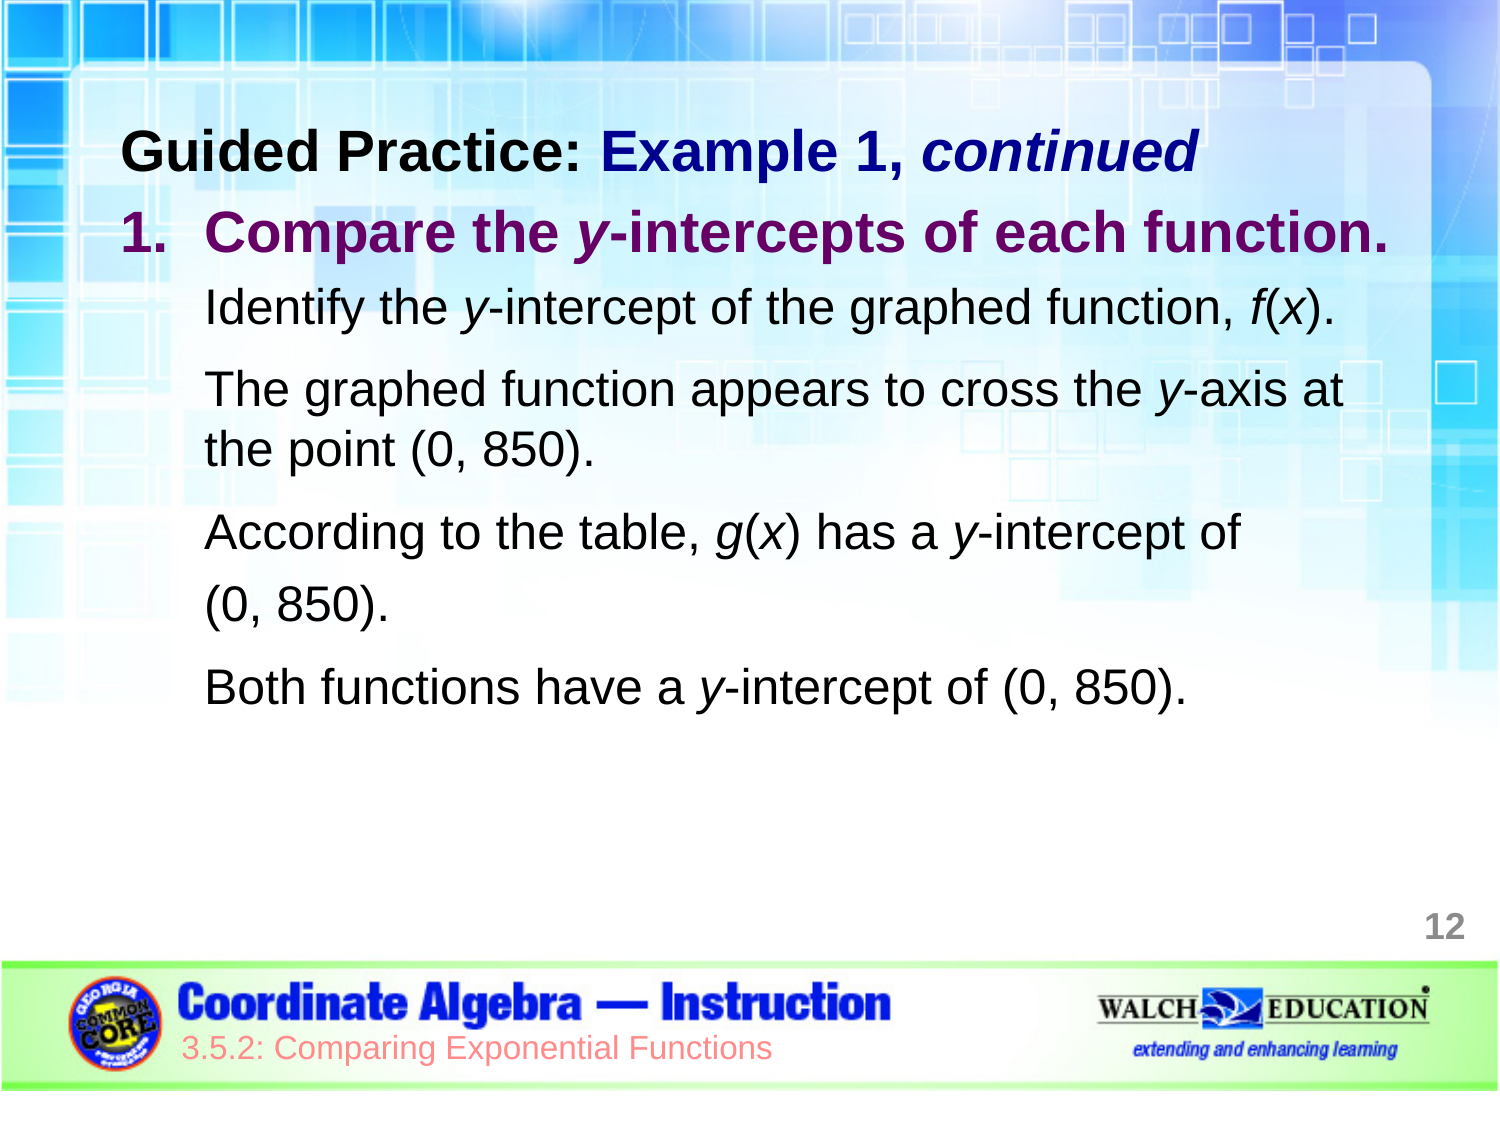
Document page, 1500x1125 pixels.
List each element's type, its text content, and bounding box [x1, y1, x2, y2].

footer 3.5.2: Comparing Exponential Functions [166, 1024, 1080, 1069]
subtitle Guided Practice: Example 1, continued Compare the y-intercepts of each function. Identify the y-intercept of the graphed function, f(x). The graphed function appears to cross the y-axis at the point (0, 850). According to the table, g(x) has a y-intercept of (0, 850). Both functions have a y-intercept of (0, 850). [105, 105, 1423, 925]
slide_number 12 [1361, 901, 1481, 949]
picture [1, 0, 1500, 1091]
